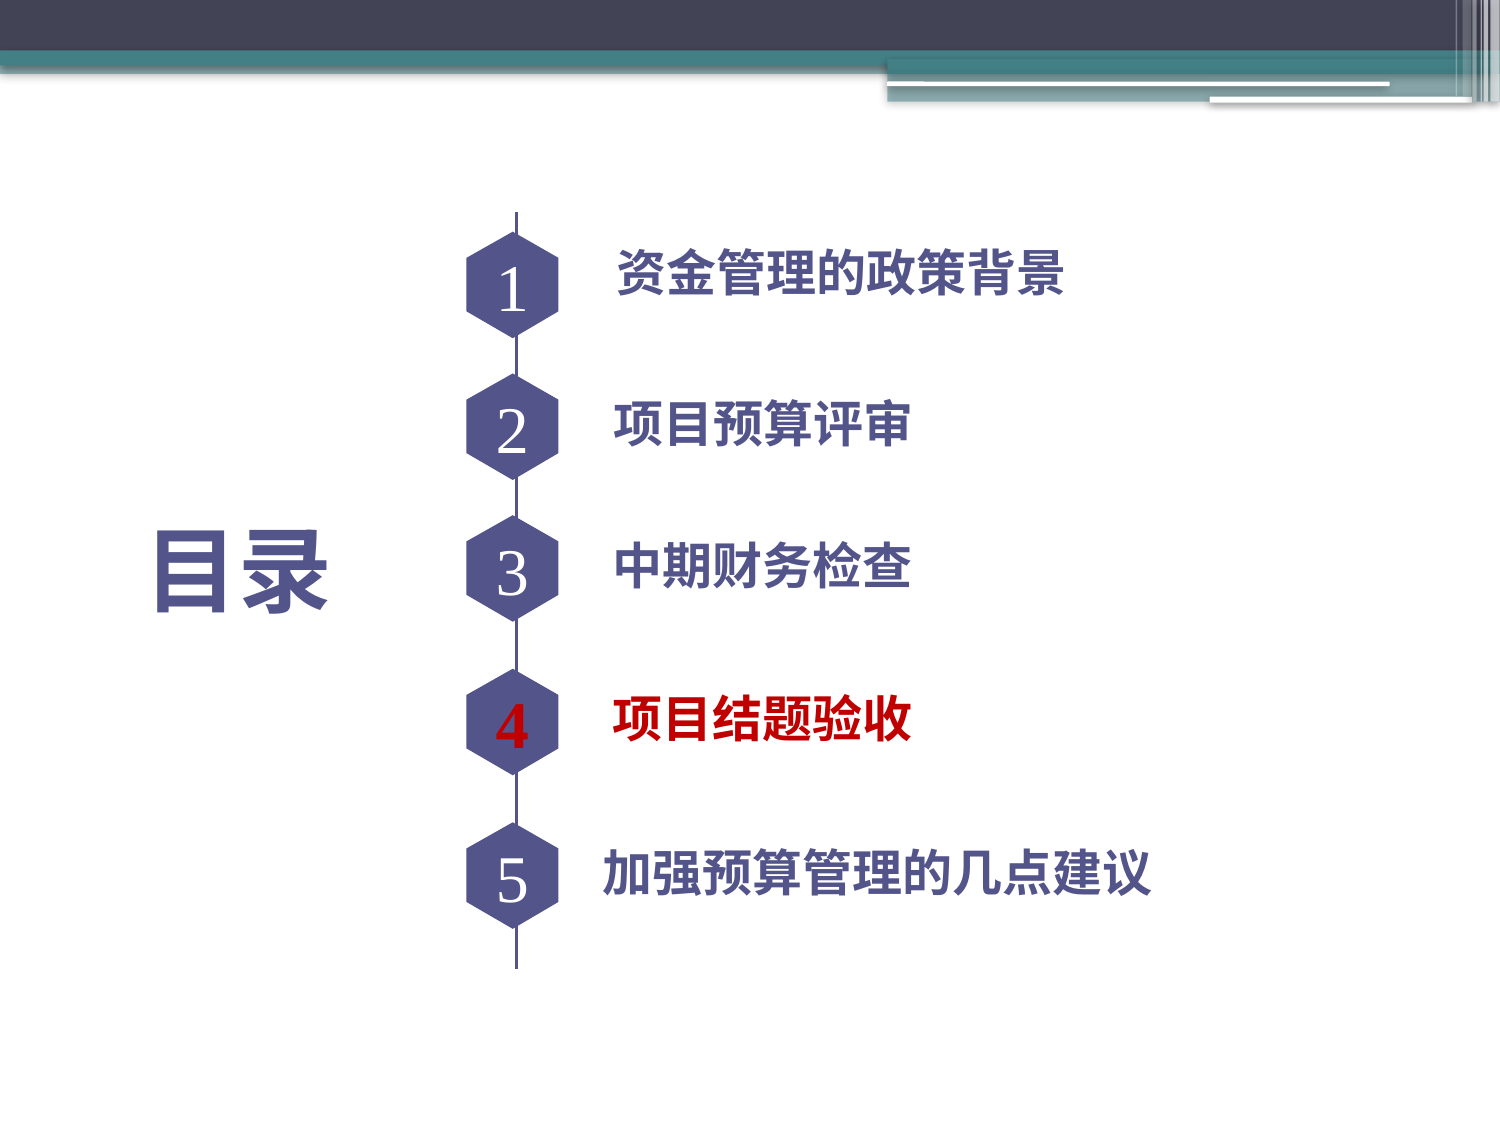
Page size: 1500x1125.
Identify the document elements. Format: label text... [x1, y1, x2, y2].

text_box 项目预算评审 [598, 385, 929, 460]
text_box 4 [521, 673, 559, 771]
text_box 加强预算管理的几点建议 [587, 834, 1168, 909]
text_box 2 [466, 375, 509, 478]
text_box 5 [521, 827, 559, 924]
text_box 目录 [130, 503, 348, 632]
text_box 项目结题验收 [598, 680, 928, 756]
text_box 中期财务检查 [598, 527, 928, 602]
text_box 2 [521, 378, 559, 476]
text_box 资金管理的政策背景 [601, 234, 1081, 310]
text_box 3 [521, 519, 559, 617]
text_box 3 [466, 517, 509, 620]
text_box 1 [521, 236, 559, 334]
text_box 5 [466, 824, 509, 927]
text_box 4 [466, 670, 509, 774]
text_box 1 [466, 233, 509, 337]
